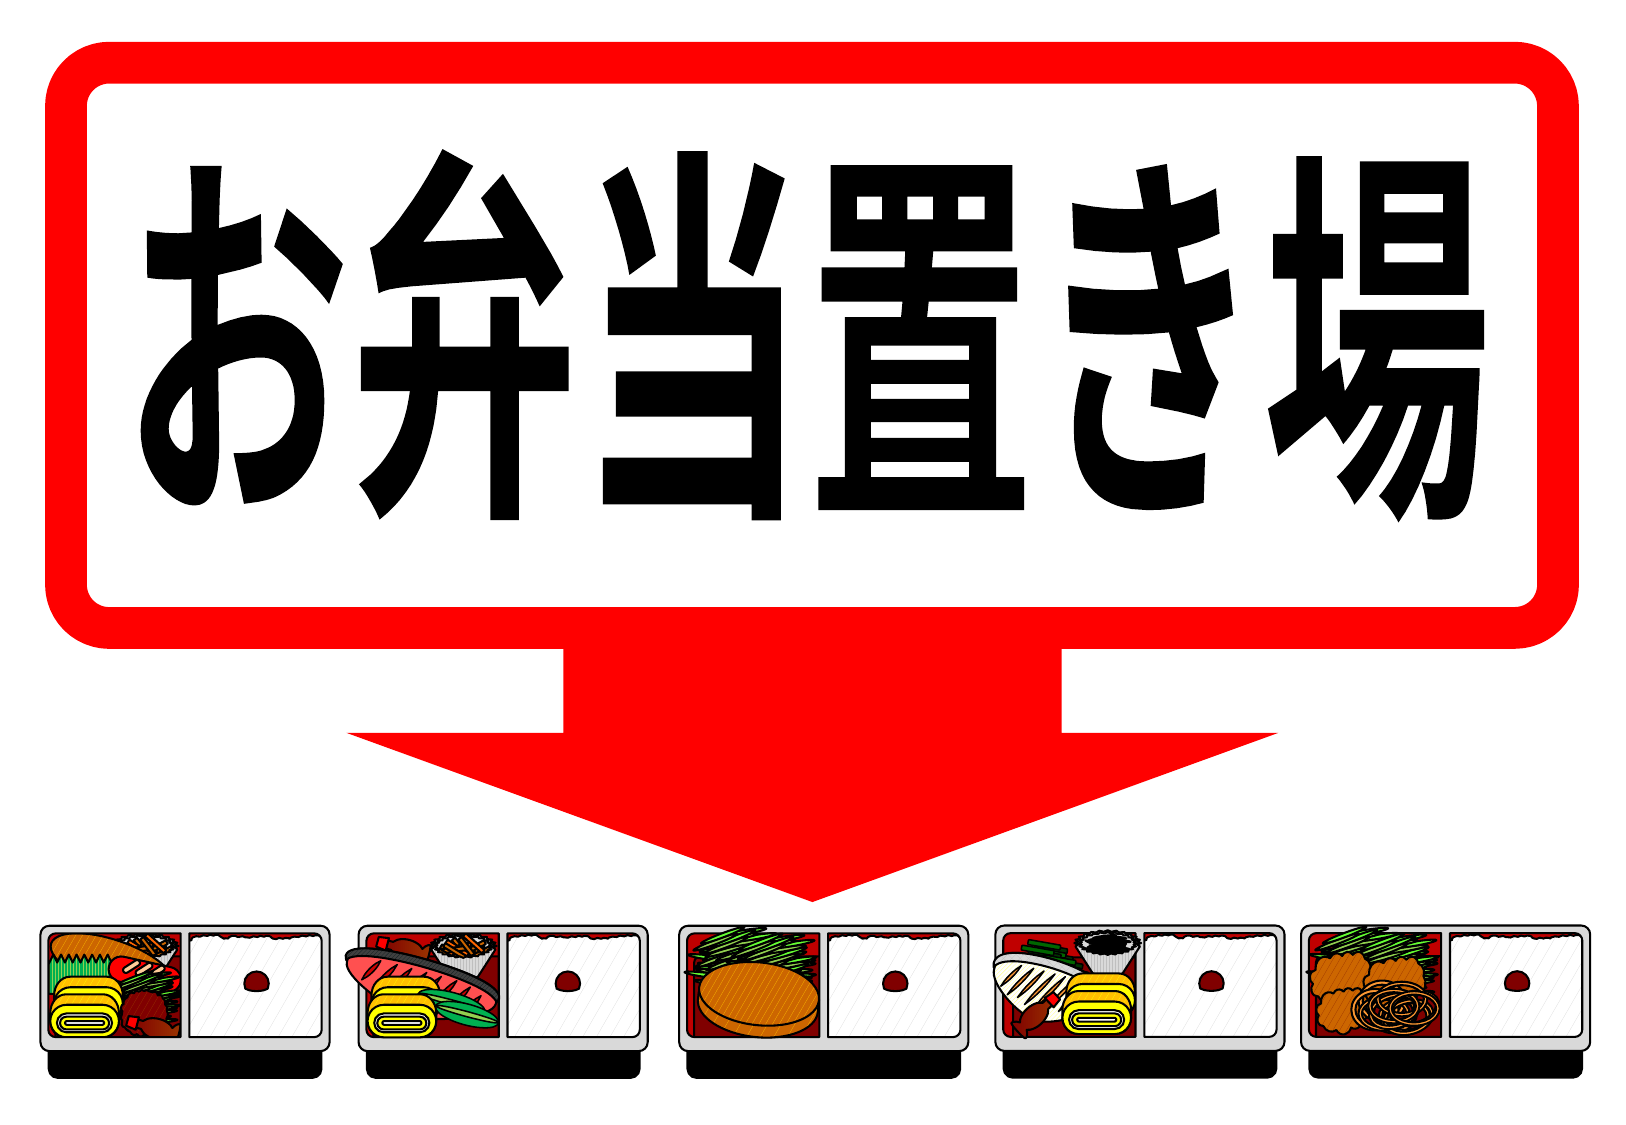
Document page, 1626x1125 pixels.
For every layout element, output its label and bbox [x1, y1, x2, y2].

text_box [339, 925, 648, 1079]
text_box [40, 925, 330, 1079]
text_box [988, 925, 1285, 1078]
text_box [1300, 925, 1591, 1078]
text_box [63, 60, 1561, 631]
text_box [344, 621, 1281, 905]
text_box [678, 925, 969, 1079]
